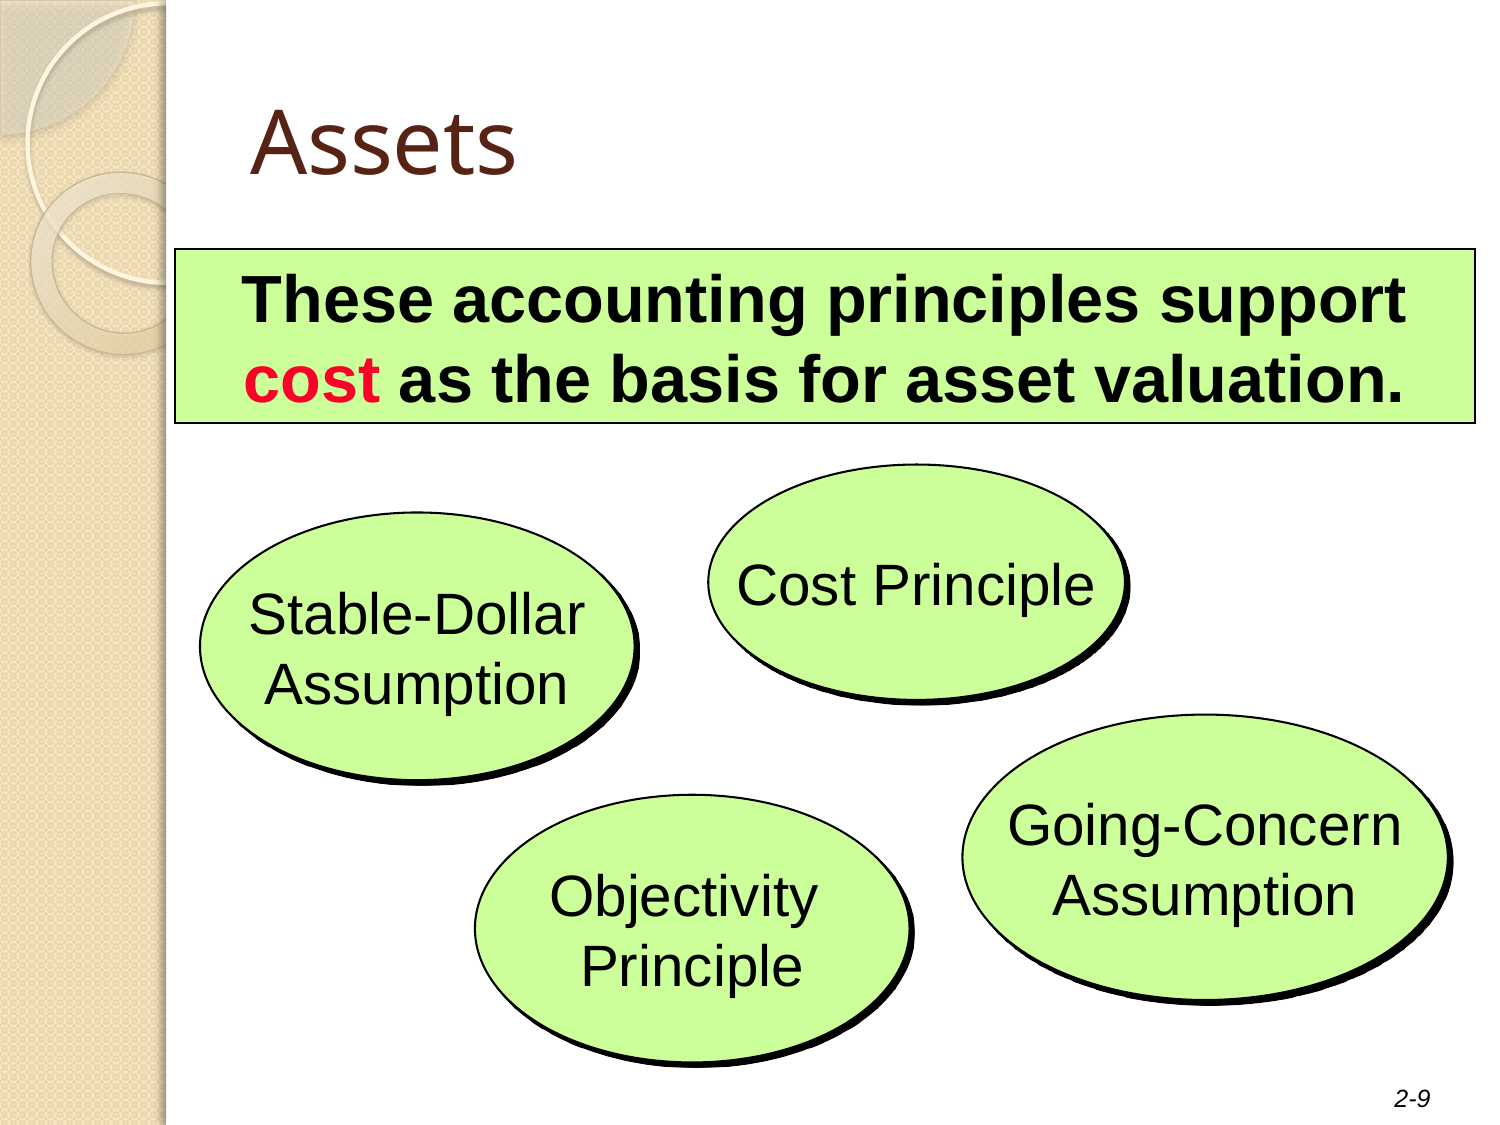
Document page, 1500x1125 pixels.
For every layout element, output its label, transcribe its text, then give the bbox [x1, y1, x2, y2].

text_box Going-Concern Assumption [962, 714, 1448, 1000]
text_box Cost Principle [708, 464, 1125, 700]
title Assets [235, 45, 1466, 233]
text_box These accounting principles support cost as the basis for asset valuation. [174, 248, 1475, 424]
text_box Objectivity Principle [474, 794, 910, 1063]
text_box Stable-Dollar Assumption [199, 512, 635, 781]
